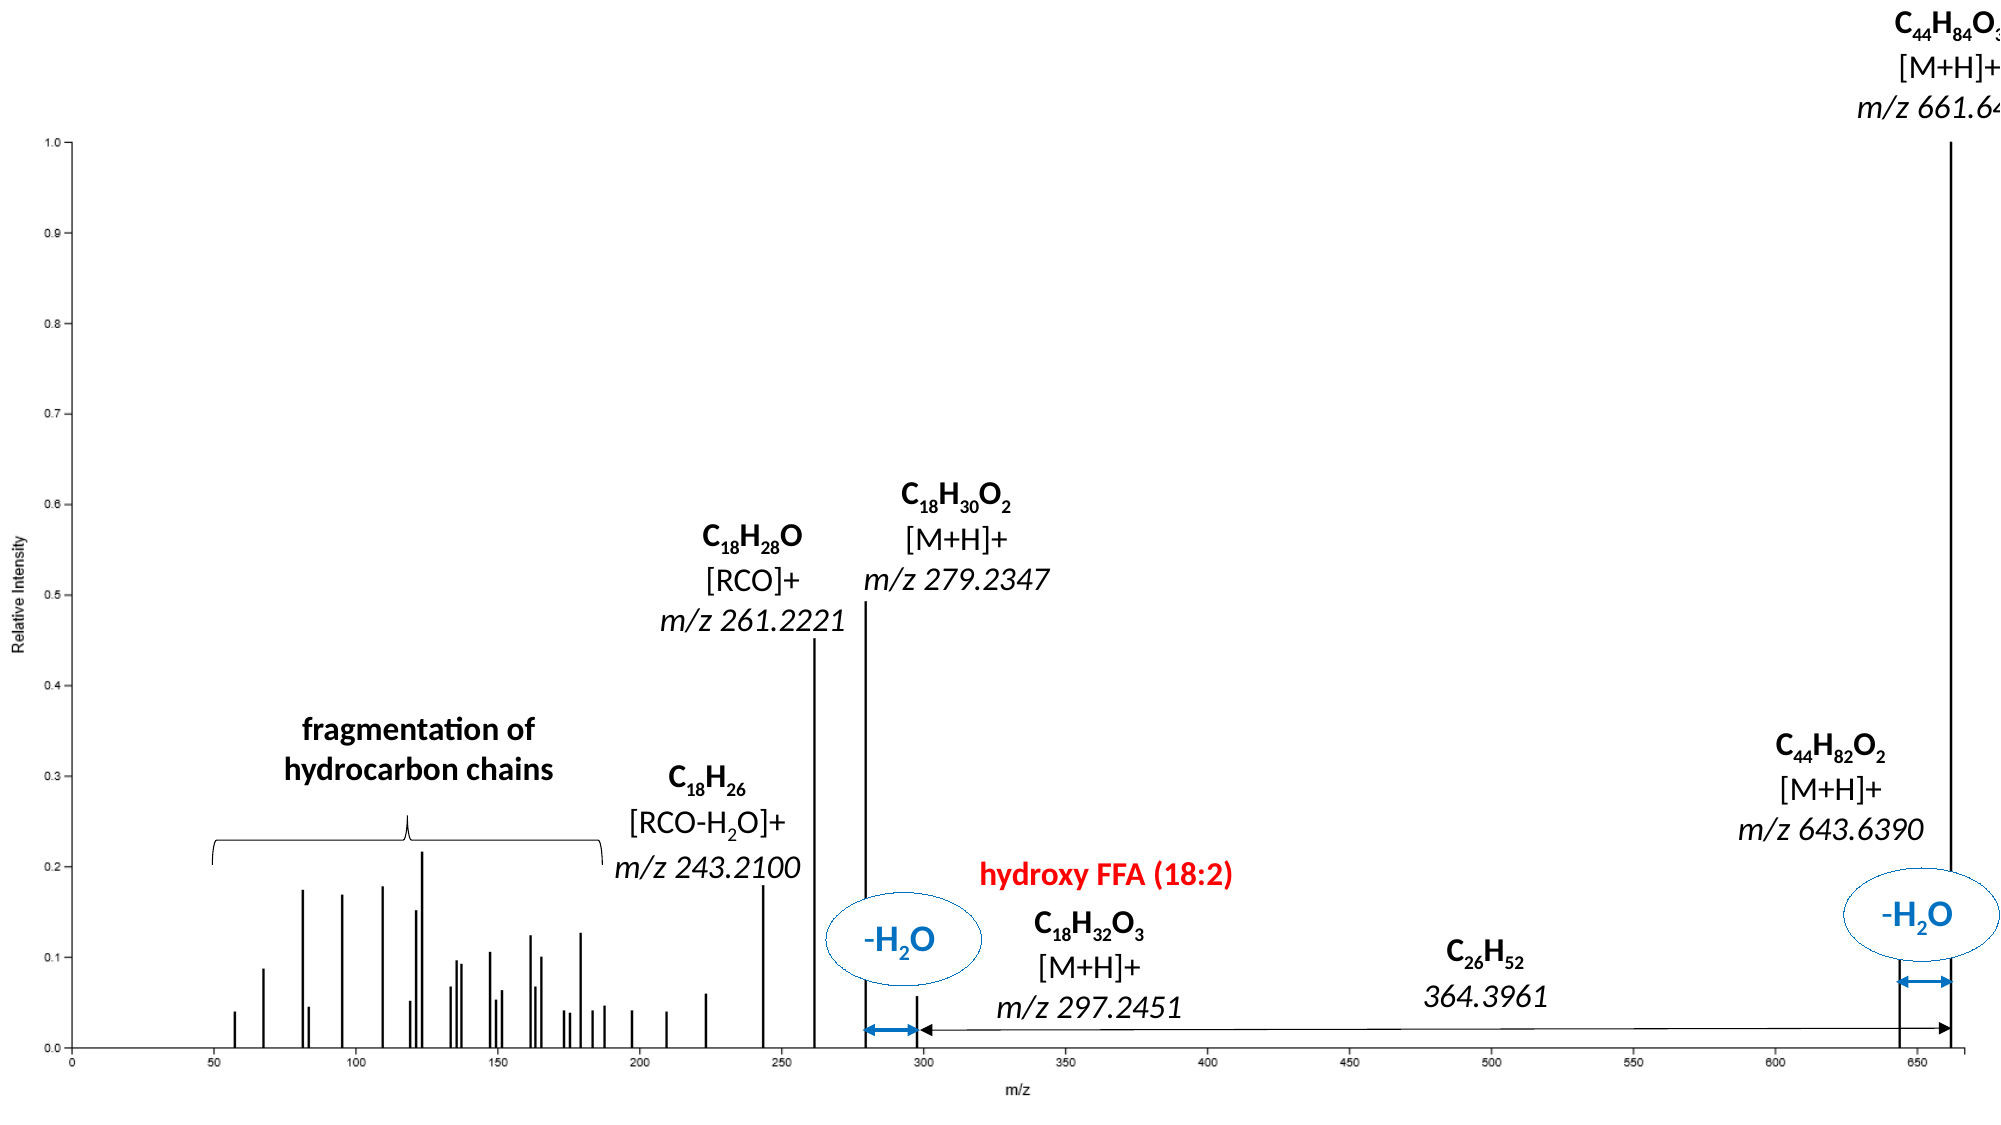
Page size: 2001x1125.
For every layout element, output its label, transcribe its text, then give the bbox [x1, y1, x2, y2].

picture [0, 118, 2000, 1125]
text_box C44H84O3 [M+H]+ m/z 661.6455 [1780, 0, 2000, 118]
